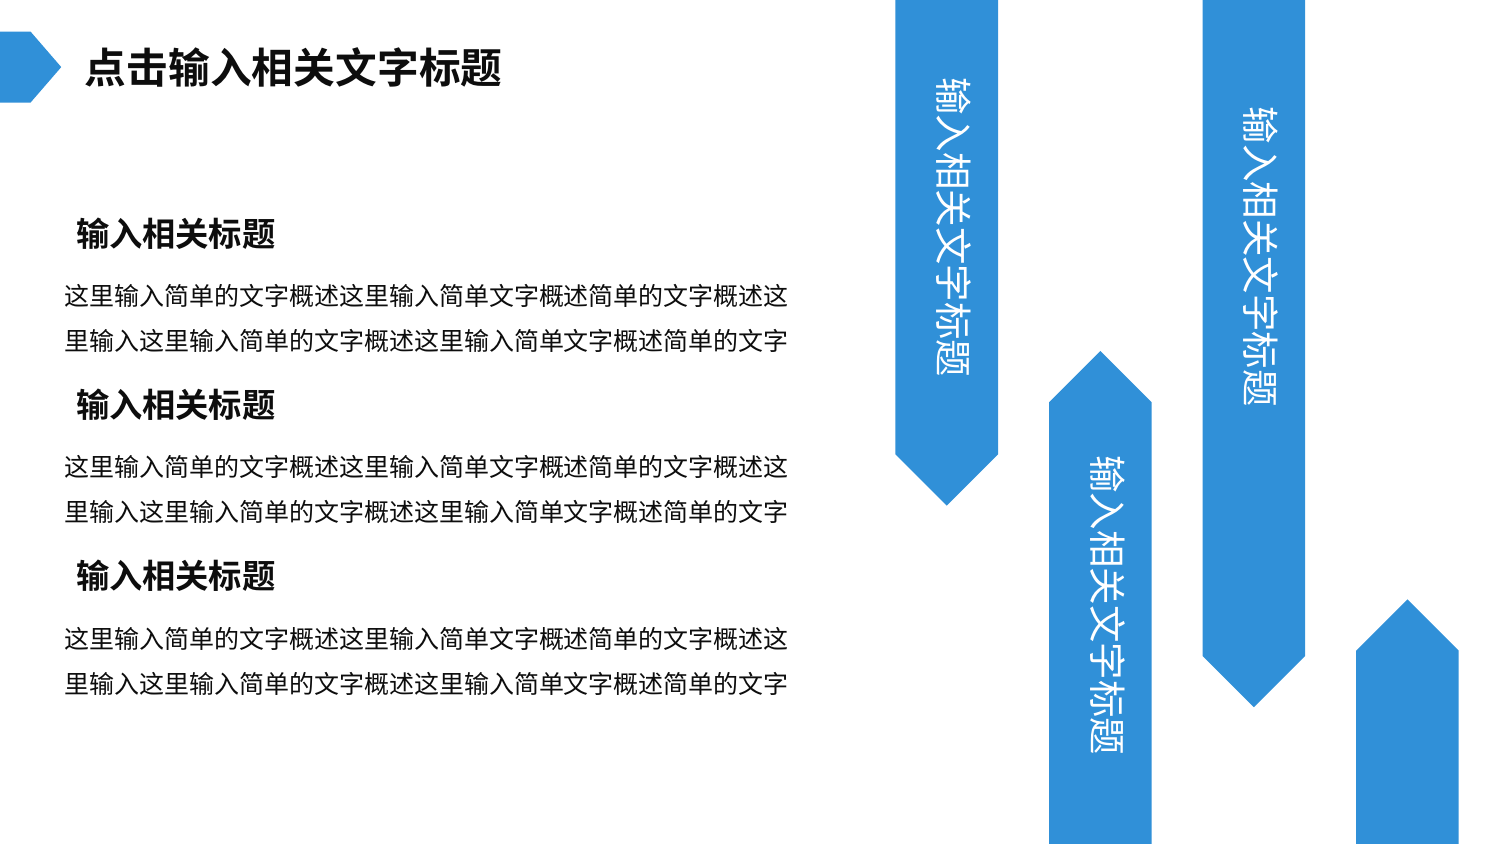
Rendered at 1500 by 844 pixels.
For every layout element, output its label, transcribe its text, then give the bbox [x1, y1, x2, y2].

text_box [1202, 0, 1306, 708]
text_box 这里输入简单的文字概述这里输入简单文字概述简单的文字概述这里输入这里输入简单的文字概述这里输入简单文字概述简单的文字 [49, 429, 809, 535]
text_box [1354, 597, 1461, 844]
text_box 输入相关标题 [61, 376, 393, 432]
text_box 输入相关标题 [61, 548, 393, 603]
text_box 这里输入简单的文字概述这里输入简单文字概述简单的文字概述这里输入这里输入简单的文字概述这里输入简单文字概述简单的文字 [49, 601, 809, 706]
text_box 点击输入相关文字标题 [70, 34, 518, 100]
text_box 输入相关标题 [61, 205, 393, 261]
text_box 这里输入简单的文字概述这里输入简单文字概述简单的文字概述这里输入这里输入简单的文字概述这里输入简单文字概述简单的文字 [49, 258, 809, 364]
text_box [895, 0, 999, 506]
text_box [1048, 350, 1152, 844]
text_box [0, 29, 63, 105]
